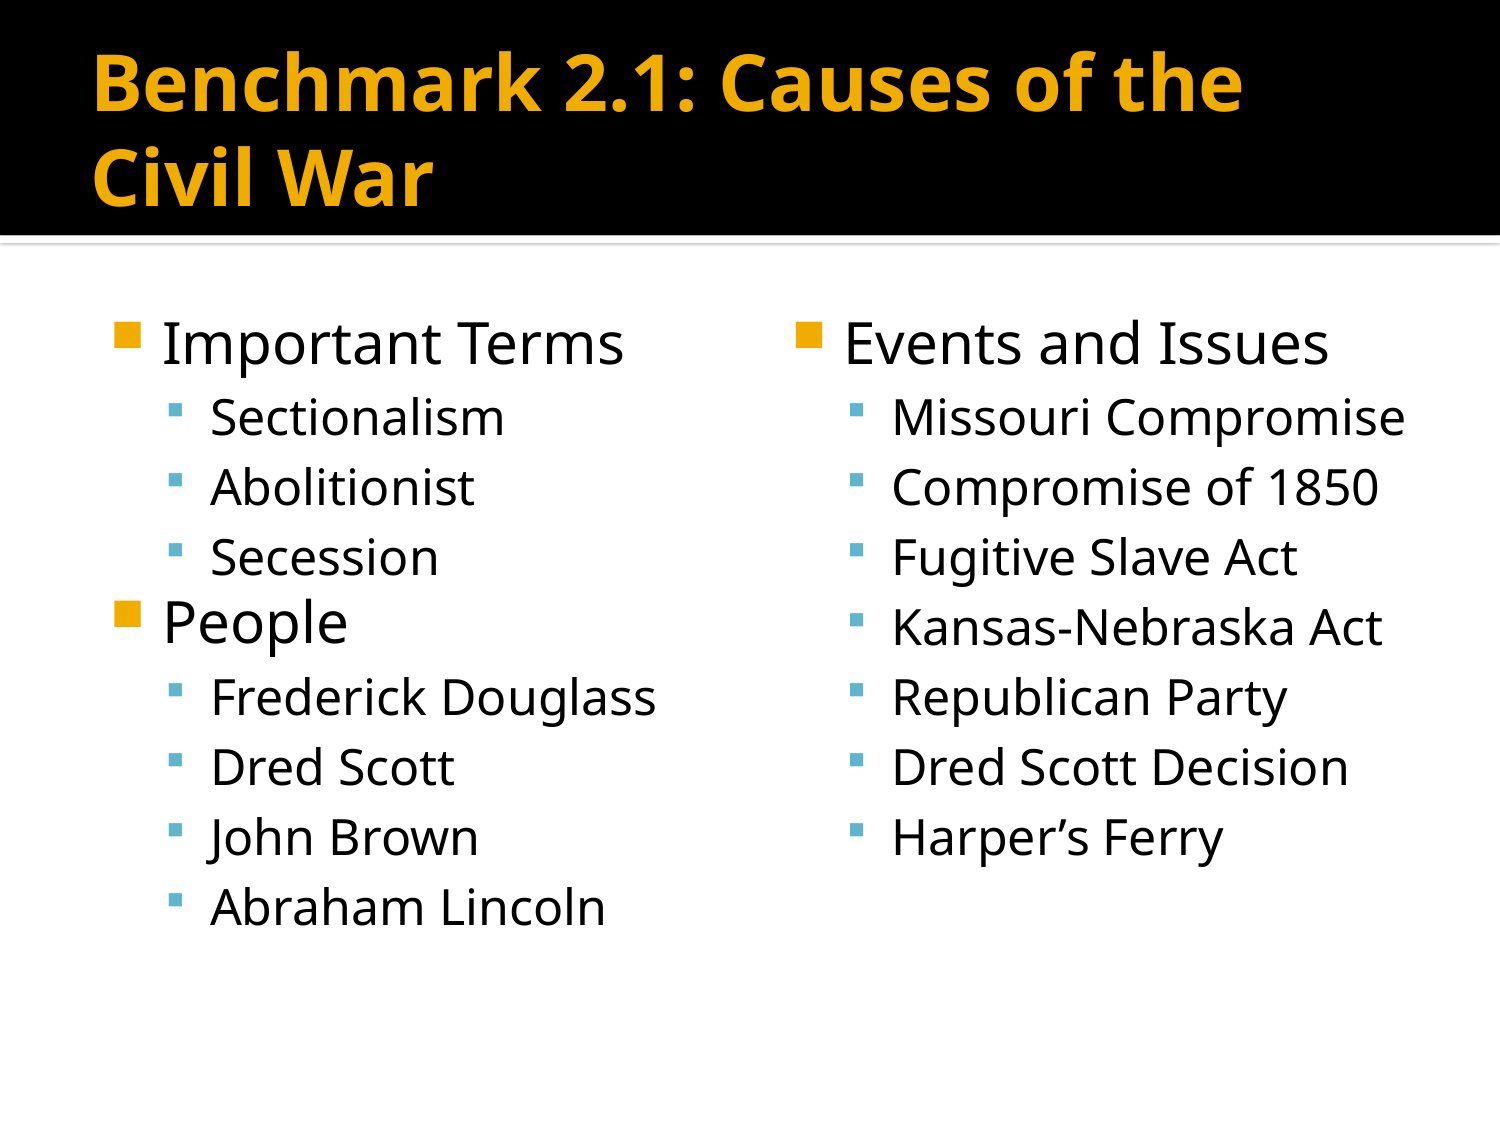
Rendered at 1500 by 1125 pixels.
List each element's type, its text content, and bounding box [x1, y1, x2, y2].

list Events and Issues Missouri Compromise Compromise of 1850 Fugitive Slave Act Kansas-Nebraska Act Republican Party Dred Scott Decision Harper’s Ferry [762, 291, 1425, 1050]
list Important Terms Sectionalism Abolitionist Secession People Frederick Douglass Dred Scott John Brown Abraham Lincoln [75, 291, 738, 1050]
title Benchmark 2.1: Causes of the Civil War [75, 24, 1425, 231]
